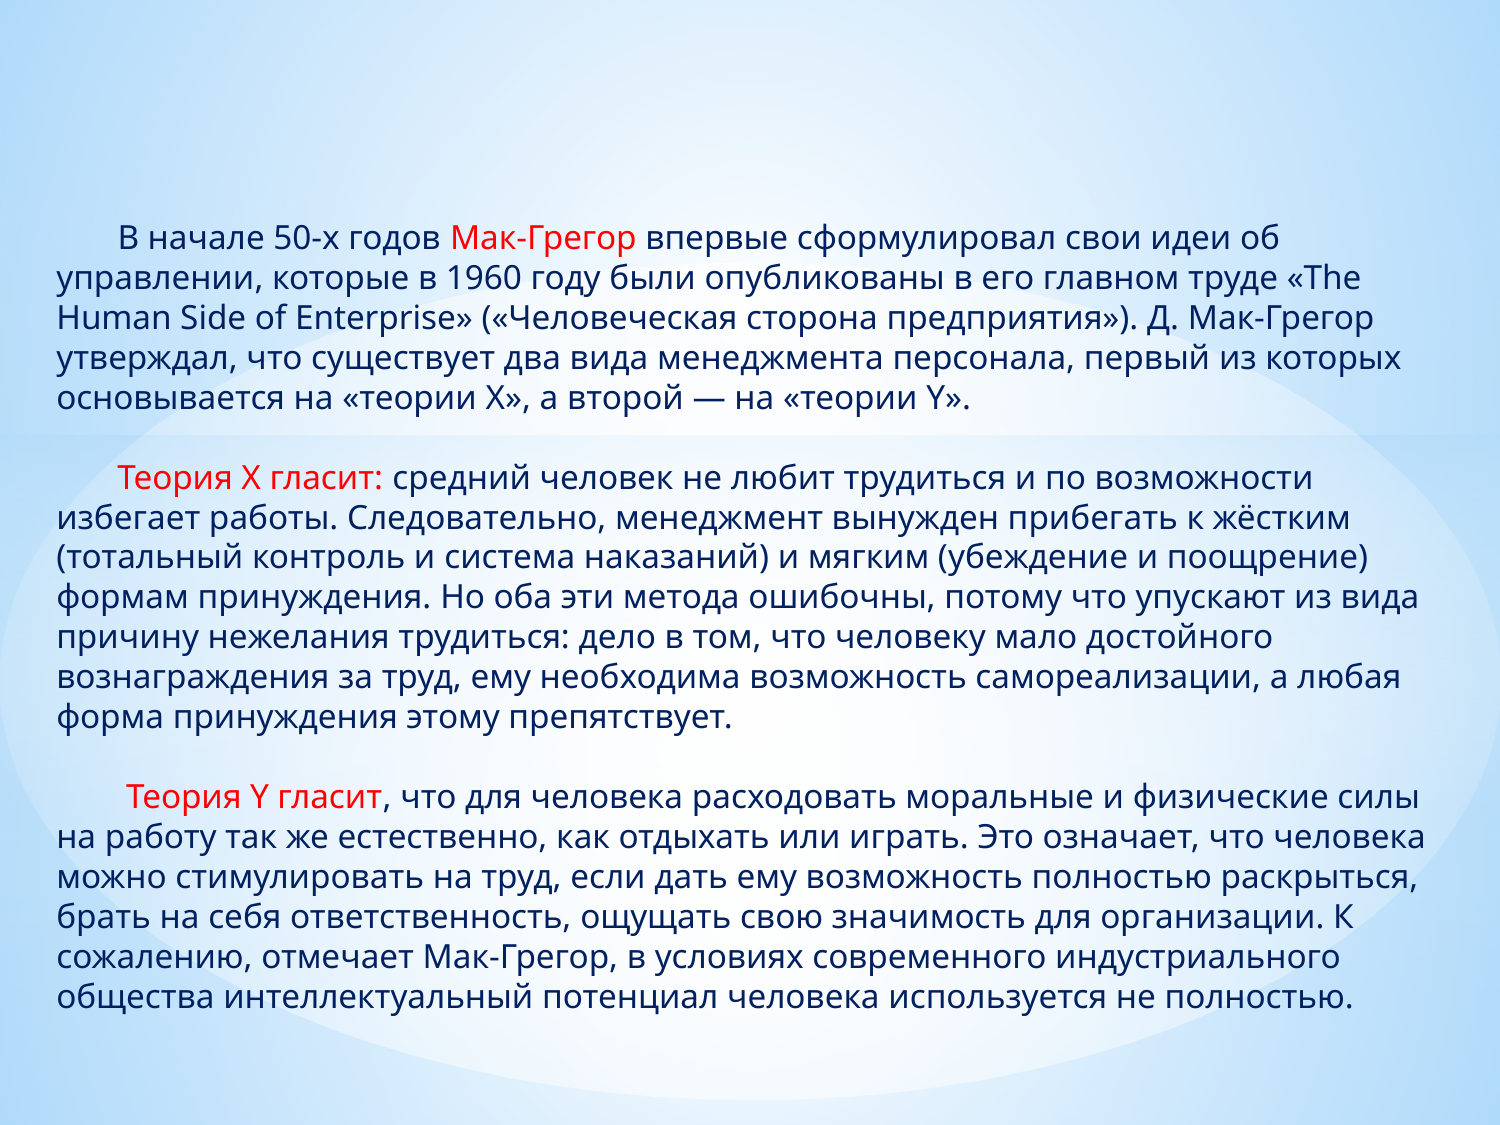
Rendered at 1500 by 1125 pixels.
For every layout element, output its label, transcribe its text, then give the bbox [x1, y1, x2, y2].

title В начале 50-х годов Мак-Грегор впервые сформулировал свои идеи об управлении, которые в 1960 году были опубликованы в его главном труде «The Human Side of Enterprise» («Человеческая сторона предприятия»). Д. Мак-Грегор утверждал, что существует два вида менеджмента персонала, первый из которых основывается на «теории X», а второй — на «теории Y». Теория X гласит: средний человек не любит трудиться и по возможности избегает работы. Следовательно, менеджмент вынужден прибегать к жёстким (тотальный контроль и система наказаний) и мягким (убеждение и поощрение) формам принуждения. Но оба эти метода ошибочны, потому что упускают из вида причину нежелания трудиться: дело в том, что человеку мало достойного вознаграждения за труд, ему необходима возможность самореализации, а любая форма принуждения этому препятствует. Теория Y гласит, что для человека расходовать моральные и физические силы на работу так же естественно, как отдыхать или играть. Это означает, что человека можно стимулировать на труд, если дать ему возможность полностью раскрыться, брать на себя ответственность, ощущать свою значимость для организации. К сожалению, отмечает Мак-Грегор, в условиях современного индустриального общества интеллектуальный потенциал человека используется не полностью. [41, 42, 1471, 1083]
